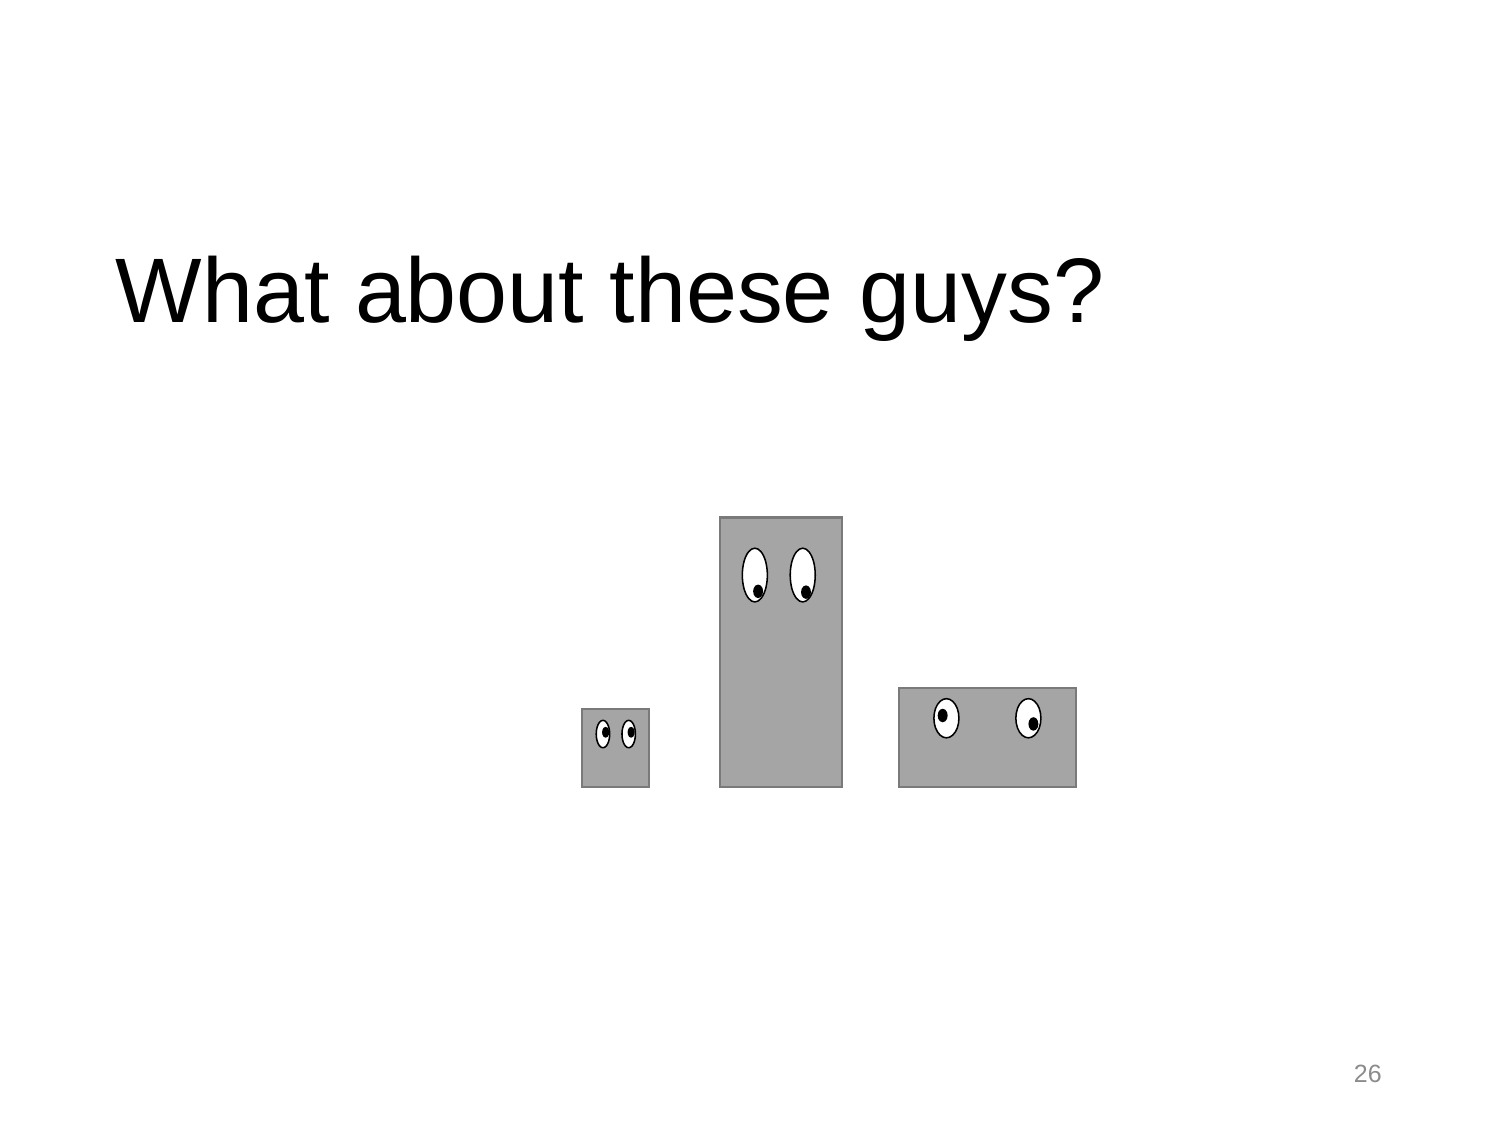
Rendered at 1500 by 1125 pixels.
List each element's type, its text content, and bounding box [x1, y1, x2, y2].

slide_number 25 [1059, 1042, 1397, 1103]
text_box What about these guys? [100, 223, 1120, 349]
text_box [582, 517, 1076, 787]
